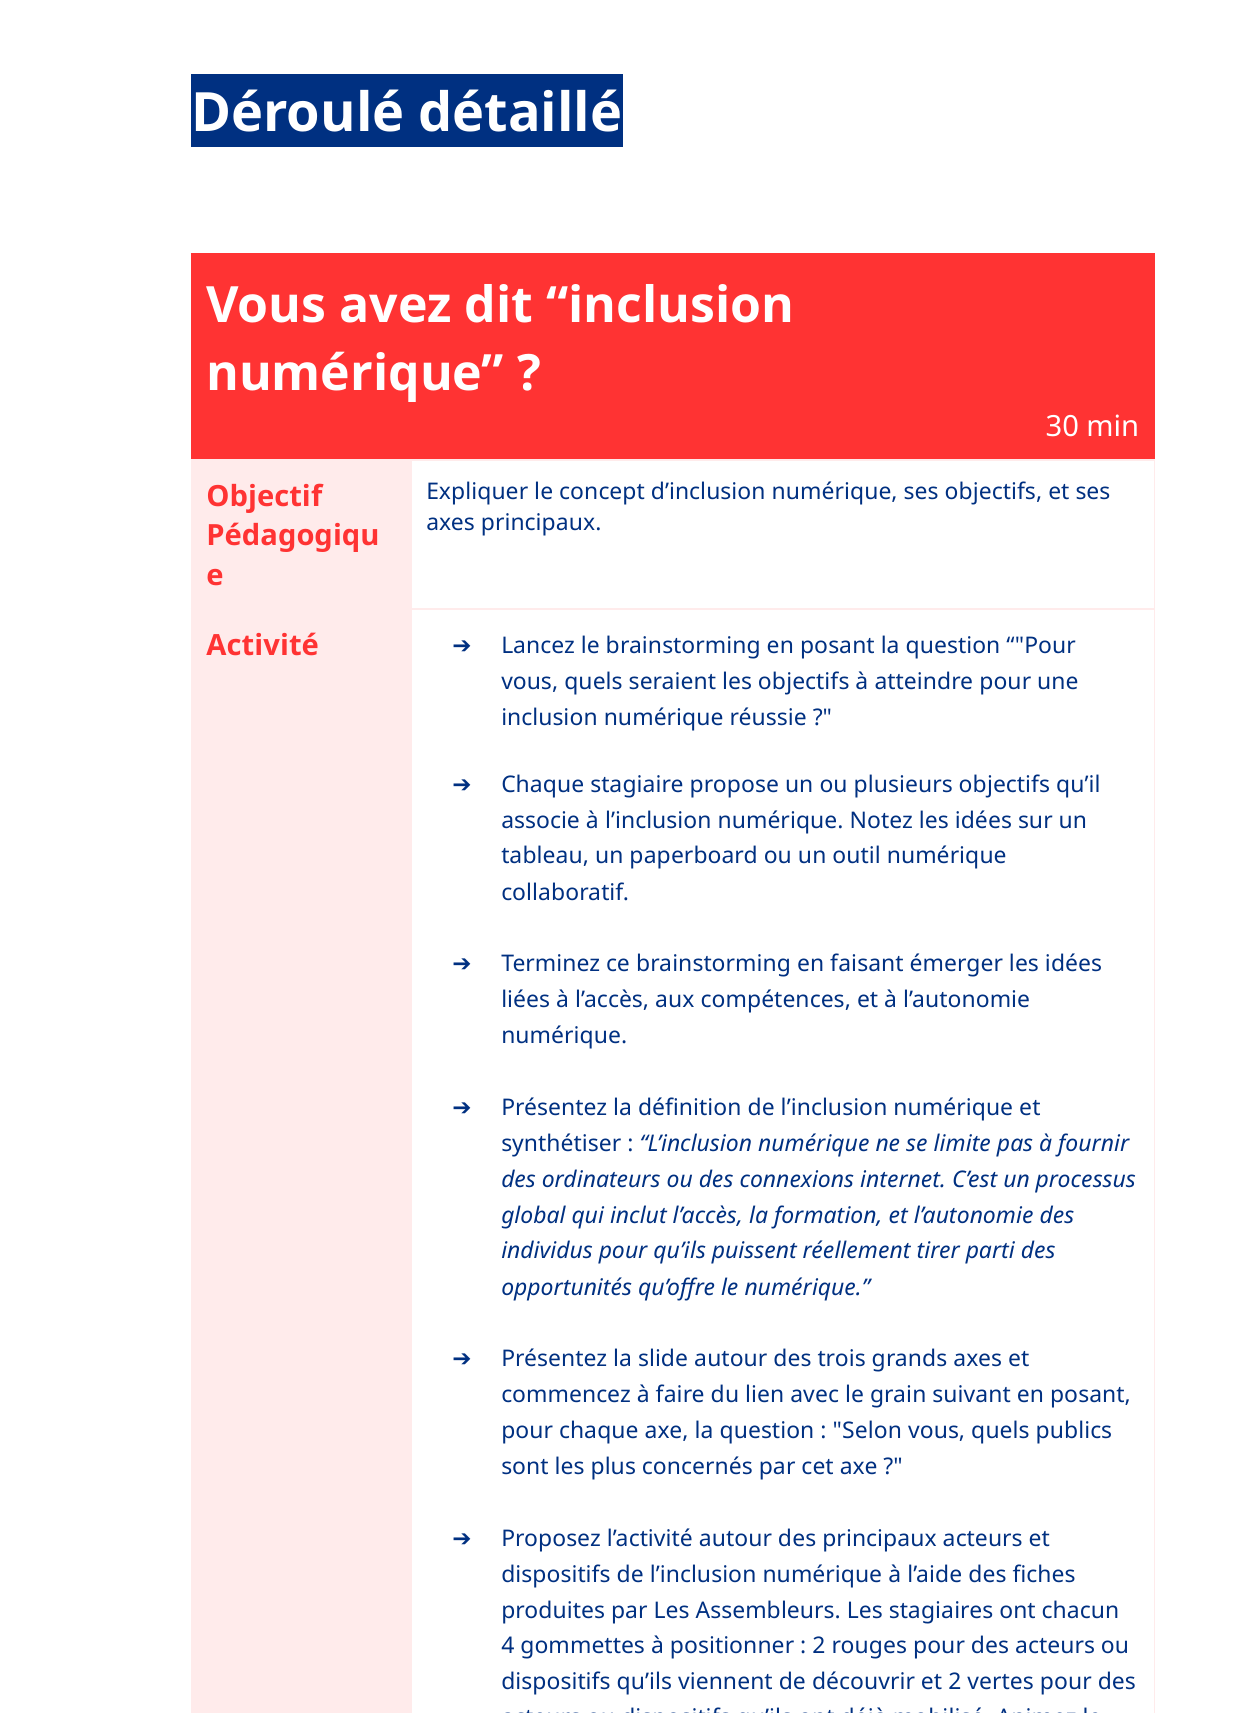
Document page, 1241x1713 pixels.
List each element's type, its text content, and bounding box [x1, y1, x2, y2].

table_cell Activité [192, 610, 411, 1713]
table_cell Objectif Pédagogique [192, 461, 411, 608]
table_cell Lancez le brainstorming en posant la question “"Pour vous, quels seraient les objectifs à atteindre pour une inclusion numérique réussie ?" Chaque stagiaire propose un ou plusieurs objectifs qu’il associe à l’inclusion numérique. Notez les idées sur un tableau, un paperboard ou un outil numérique collaboratif. Terminez ce brainstorming en faisant émerger les idées liées à l’accès, aux compétences, et à l’autonomie numérique. Présentez la définition de l’inclusion numérique et synthétiser : “L’inclusion numérique ne se limite pas à fournir des ordinateurs ou des connexions internet. C’est un processus global qui inclut l’accès, la formation, et l’autonomie des individus pour qu’ils puissent réellement tirer parti des opportunités qu’offre le numérique.” Présentez la slide autour des trois grands axes et commencez à faire du lien avec le grain suivant en posant, pour chaque axe, la question : "Selon vous, quels publics sont les plus concernés par cet axe ?" Proposez l’activité autour des principaux acteurs et dispositifs de l’inclusion numérique à l’aide des fiches produites par Les Assembleurs. Les stagiaires ont chacun 4 gommettes à positionner : 2 rouges pour des acteurs ou dispositifs qu’ils viennent de découvrir et 2 vertes pour des acteurs ou dispositifs qu’ils ont déjà mobilisé. Animez le débrief de cette activité en prenant en compte la datavisualisation des connaissances des stagiaires formée par les gommettes. [412, 610, 1154, 1713]
table_cell Expliquer le concept d’inclusion numérique, ses objectifs, et ses axes principaux. [412, 461, 1154, 608]
text_box Déroulé détaillé [185, 71, 1241, 148]
table_header Vous avez dit “inclusion numérique” ? 30 min [192, 254, 1154, 459]
